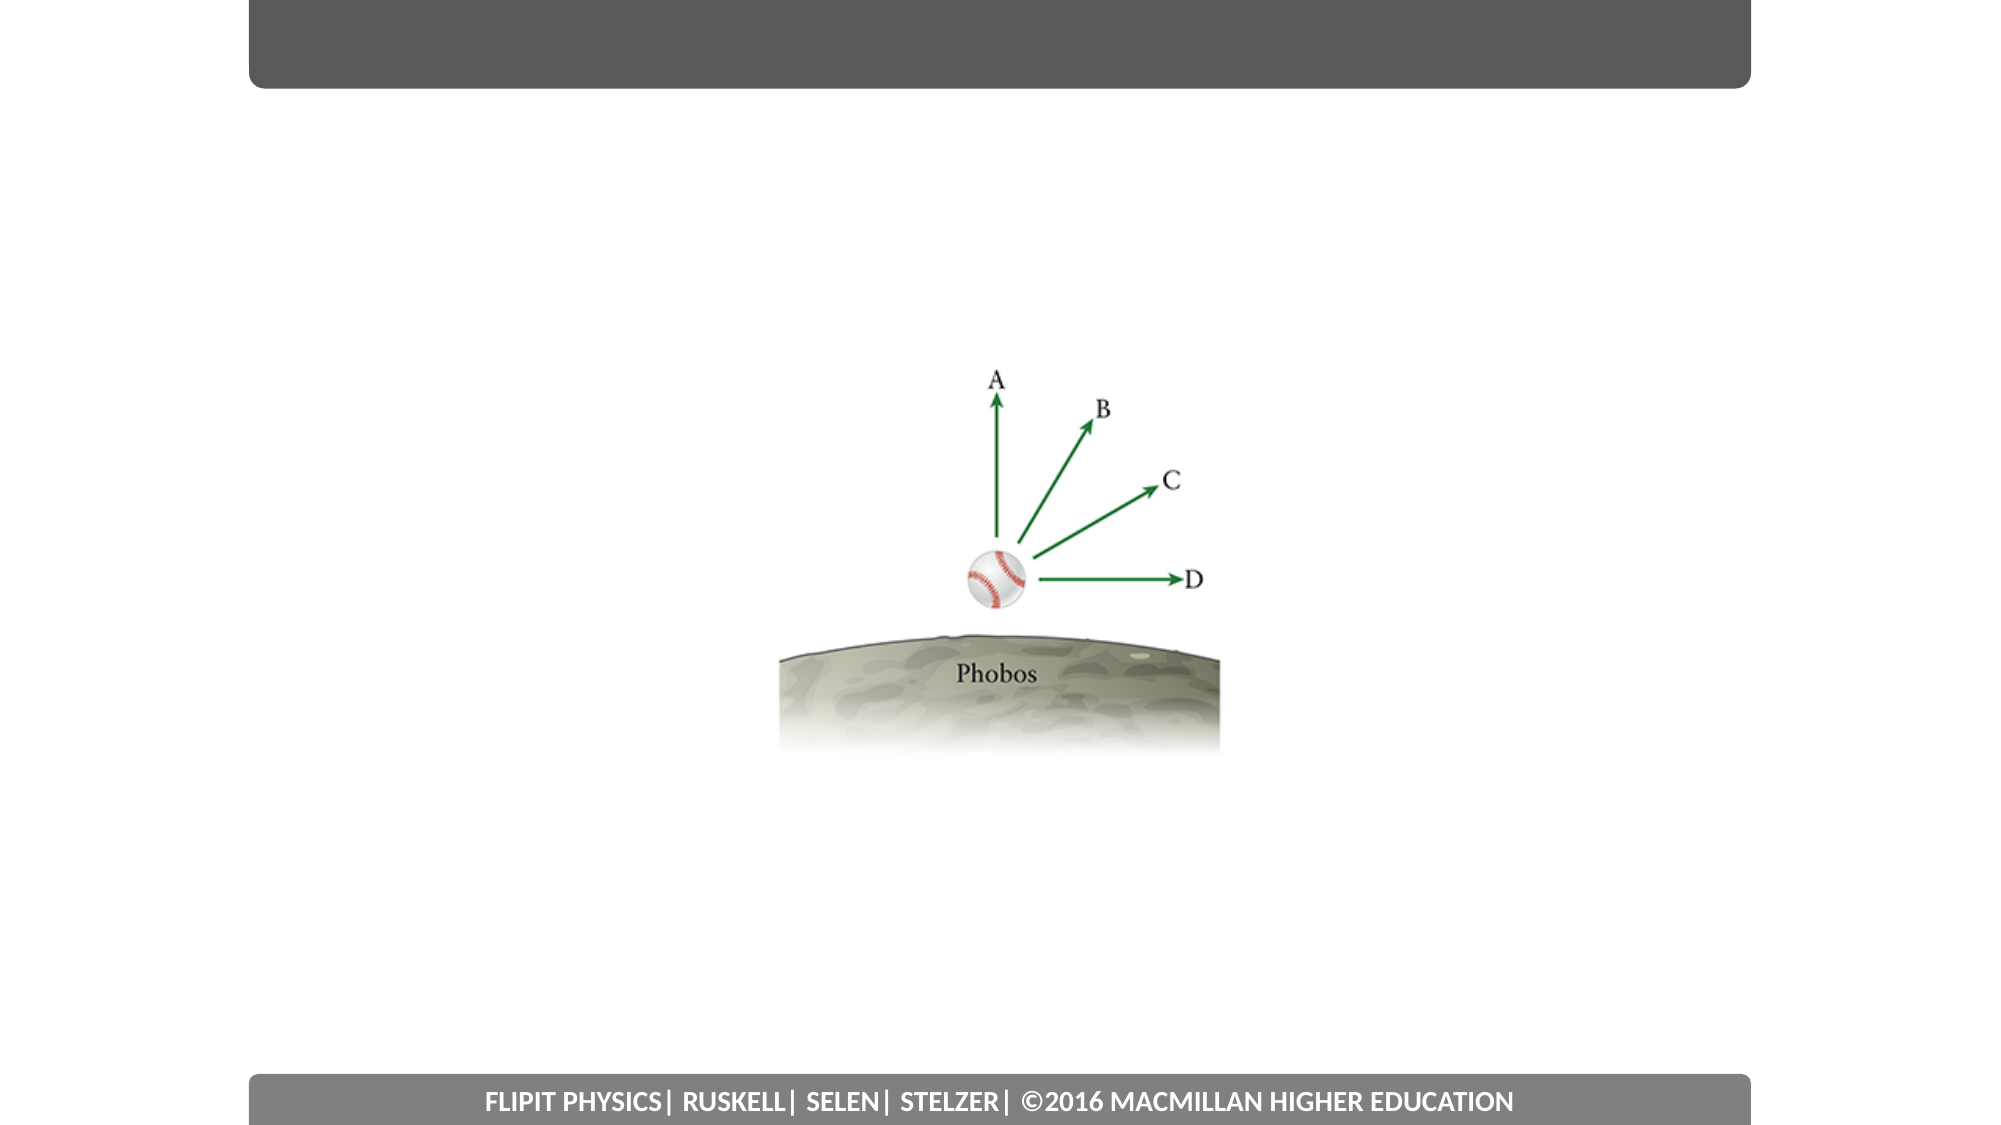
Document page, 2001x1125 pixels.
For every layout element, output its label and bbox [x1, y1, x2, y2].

text_box [249, 1074, 1750, 1125]
picture [777, 367, 1223, 758]
text_box [248, 0, 1752, 89]
